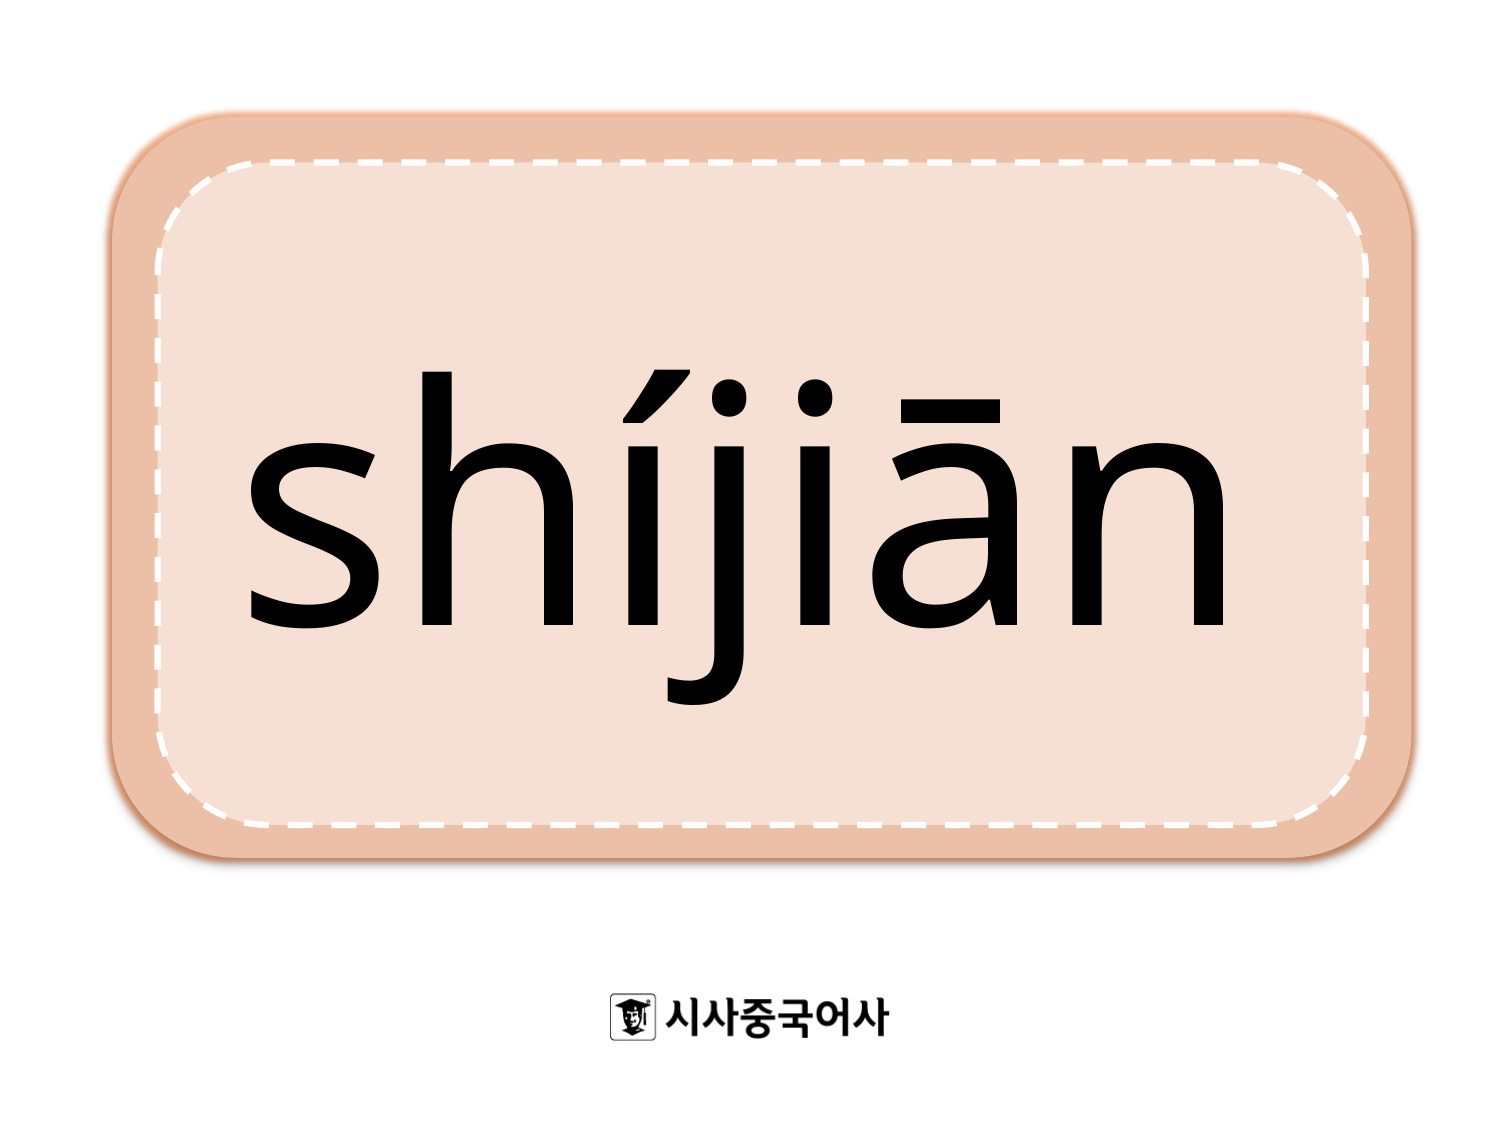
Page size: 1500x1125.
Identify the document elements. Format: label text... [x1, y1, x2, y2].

text_box shíjiān [171, 160, 1380, 824]
picture [602, 987, 898, 1047]
